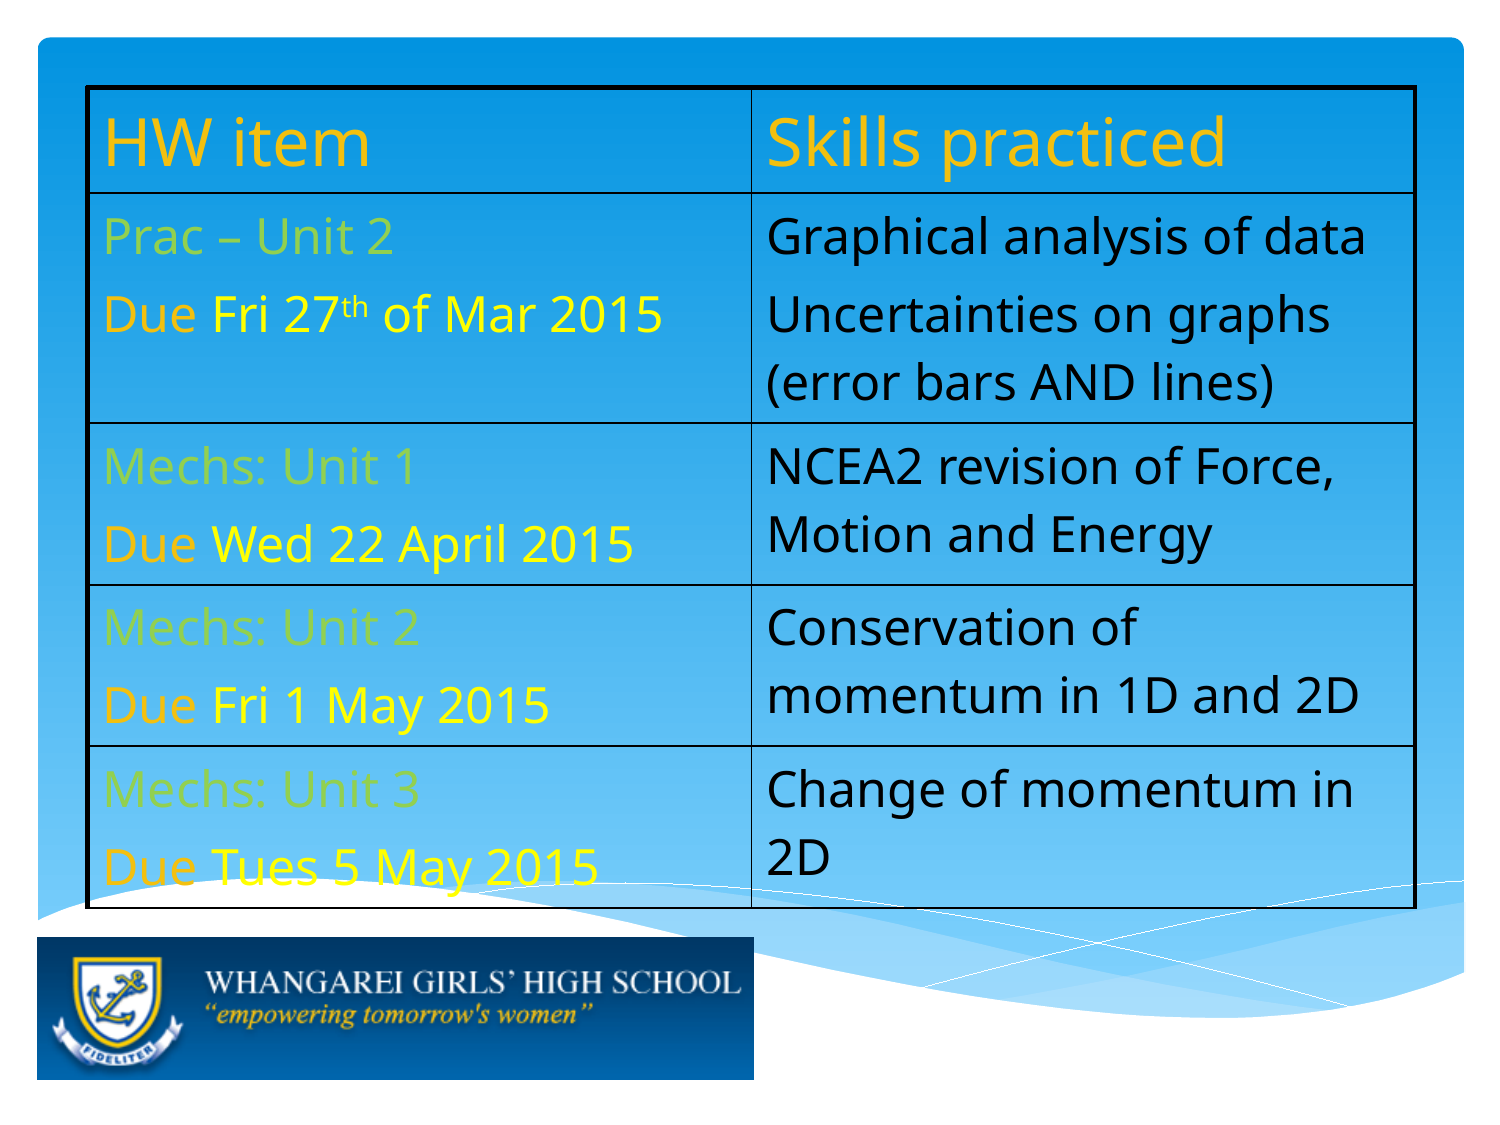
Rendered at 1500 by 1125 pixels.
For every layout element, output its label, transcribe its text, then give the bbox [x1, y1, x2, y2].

table_cell NCEA2 revision of Force, Motion and Energy [752, 424, 1413, 584]
table_cell Prac – Unit 2 Due Fri 27th of Mar 2015 [90, 194, 751, 422]
table_header Skills practiced [752, 90, 1413, 192]
table_cell Change of momentum in 2D [752, 747, 1413, 907]
table_header HW item [90, 90, 751, 192]
table_cell Conservation of momentum in 1D and 2D [752, 586, 1413, 745]
table_cell Graphical analysis of data Uncertainties on graphs (error bars AND lines) [752, 194, 1413, 422]
picture [37, 937, 754, 1080]
table_cell Mechs: Unit 2 Due Fri 1 May 2015 [90, 586, 751, 745]
table_cell Mechs: Unit 1 Due Wed 22 April 2015 [90, 424, 751, 584]
table_cell Mechs: Unit 3 Due Tues 5 May 2015 [90, 747, 751, 907]
